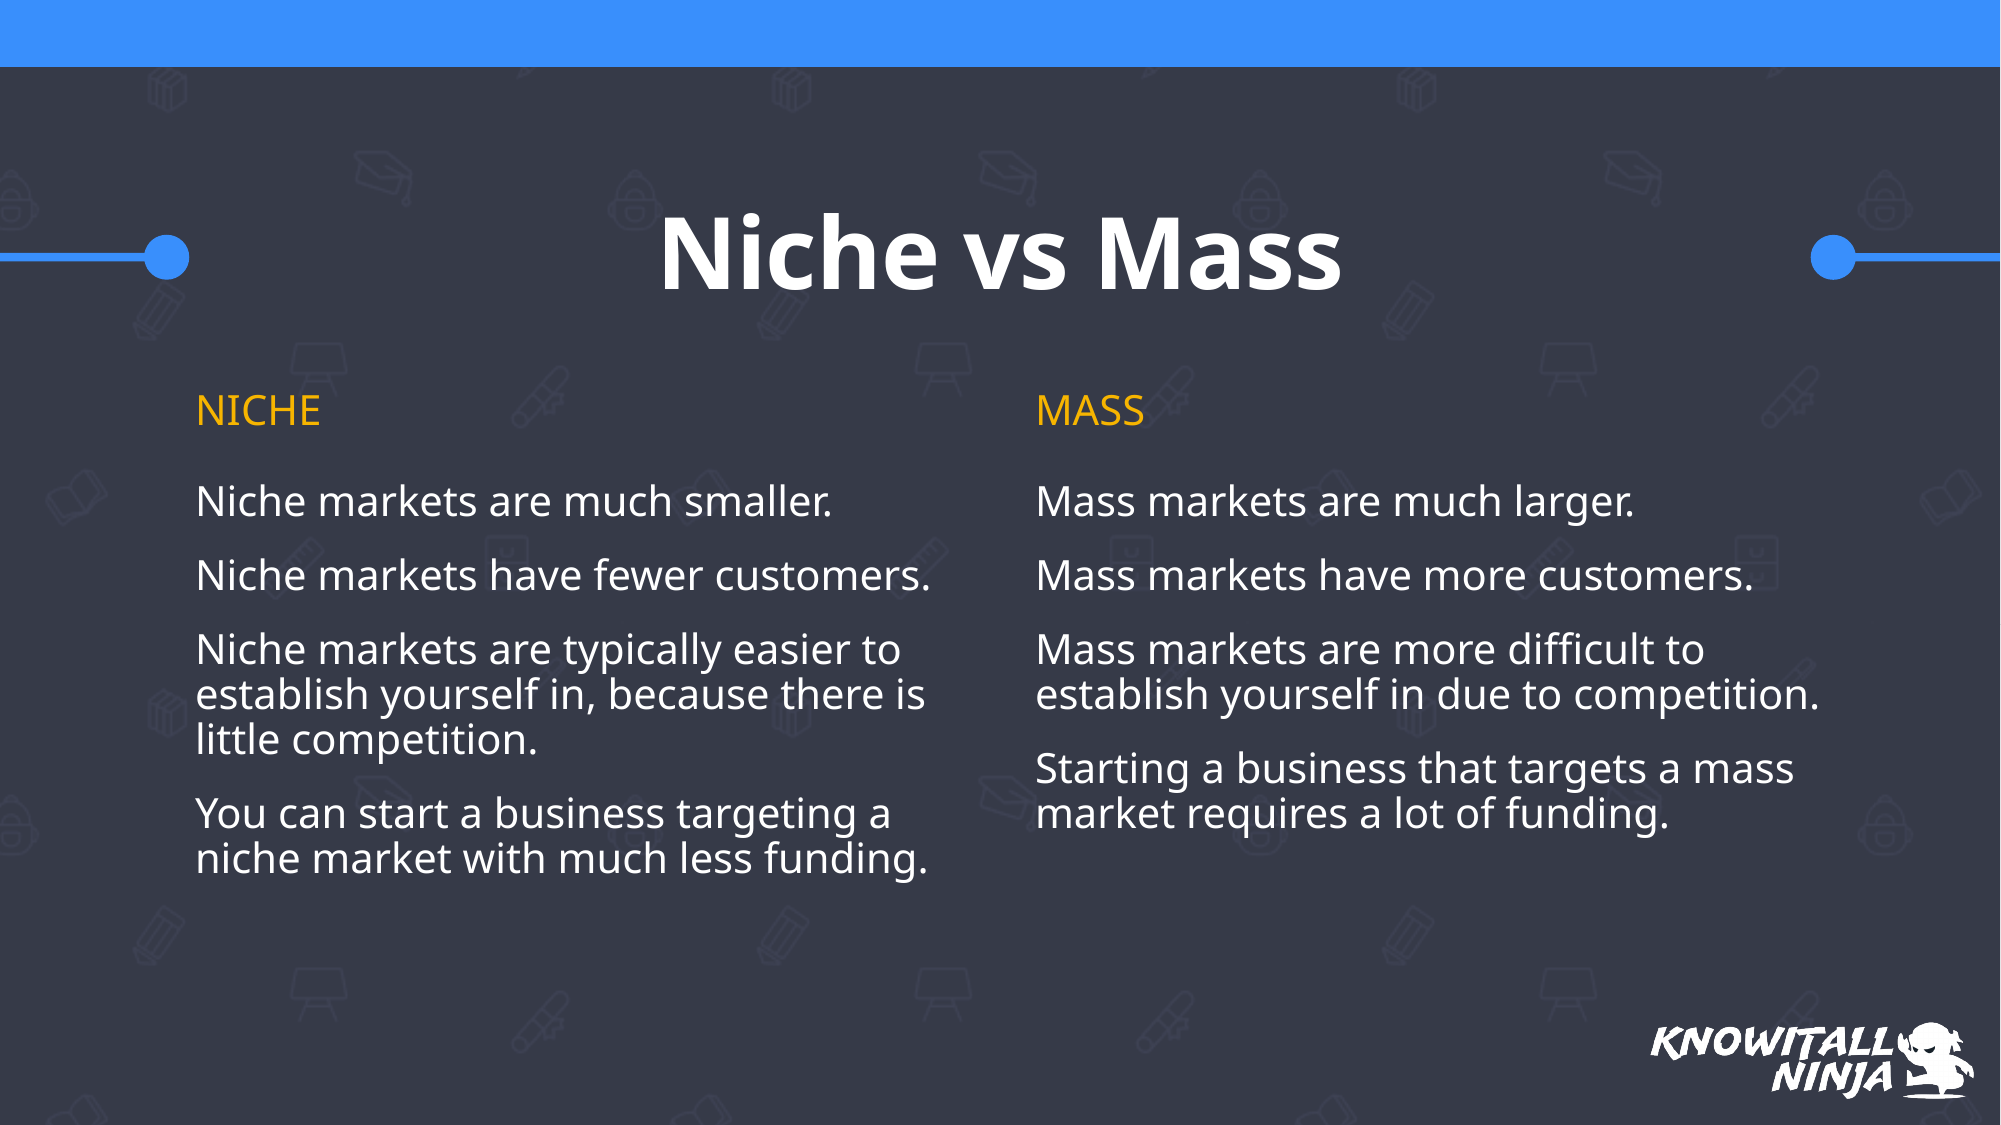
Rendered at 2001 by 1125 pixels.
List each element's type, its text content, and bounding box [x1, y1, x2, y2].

list Mass [1020, 351, 1830, 472]
picture [0, 0, 2001, 1125]
list Niche [180, 379, 990, 472]
title Niche vs Mass [180, 140, 1821, 379]
list Niche markets are much smaller. Niche markets have fewer customers. Niche markets are typically easier to establish yourself in, because there is little competition. You can start a business targeting a niche market with much less funding. [180, 472, 990, 1027]
list Mass markets are much larger. Mass markets have more customers. Mass markets are more difficult to establish yourself in due to competition. Starting a business that targets a mass market requires a lot of funding. [1020, 472, 1830, 1027]
